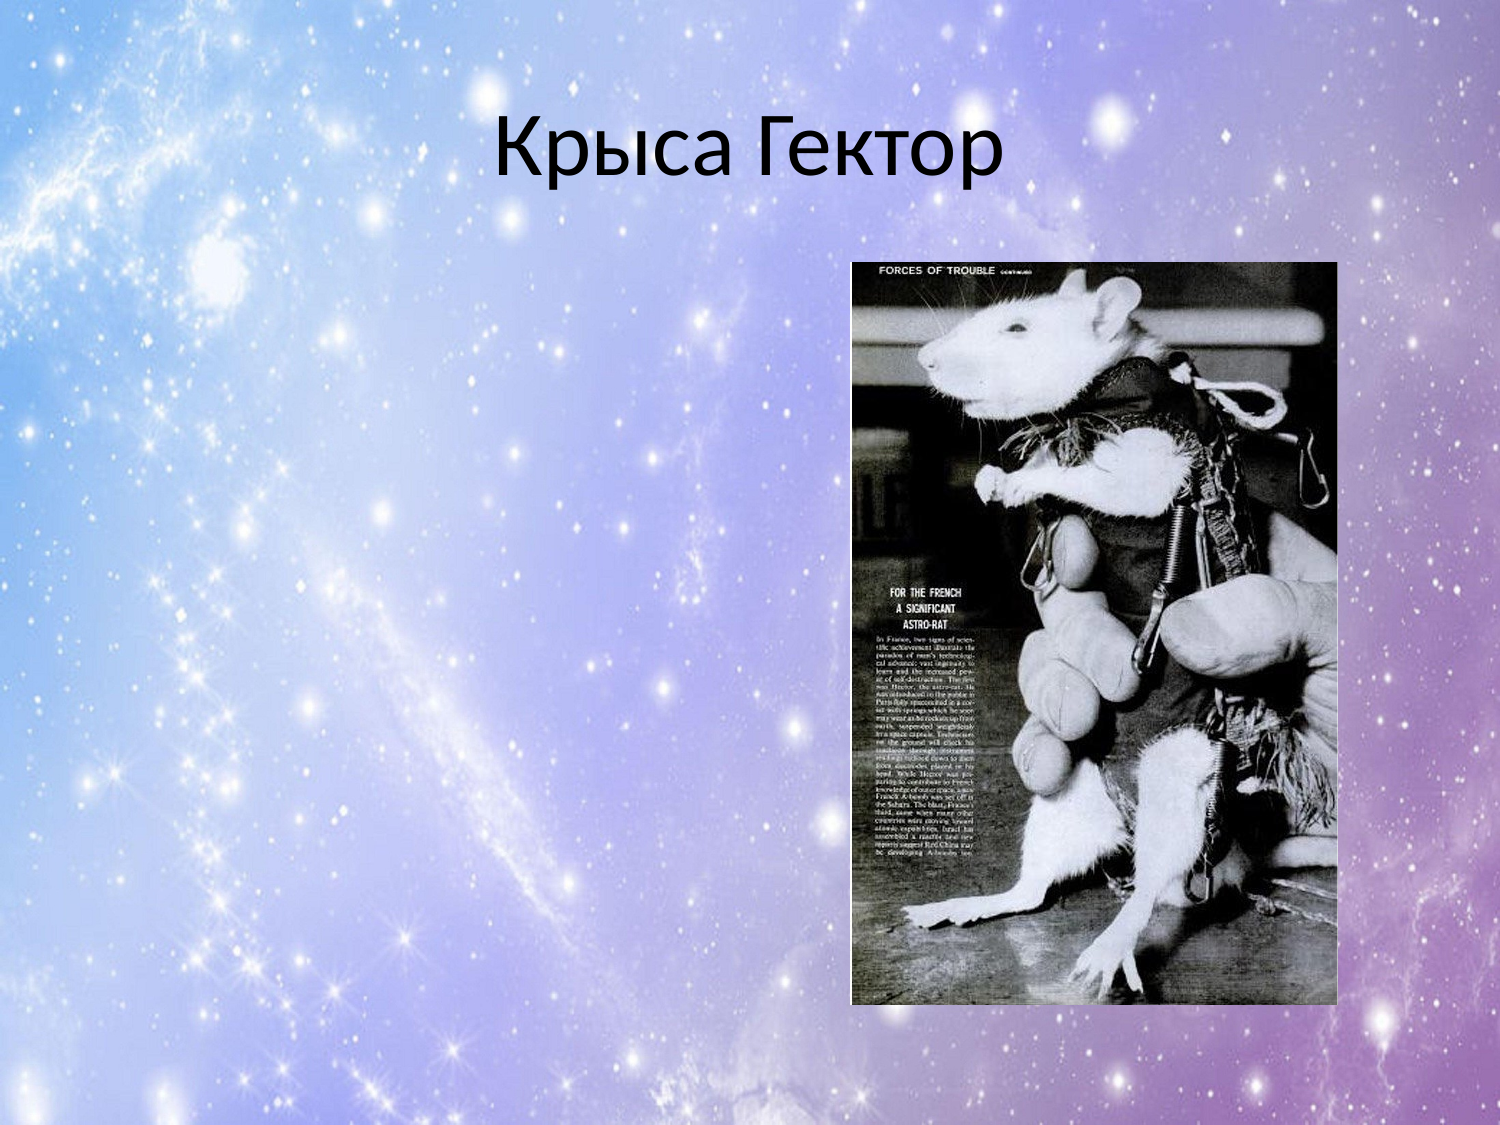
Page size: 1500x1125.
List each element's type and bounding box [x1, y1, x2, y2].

picture [0, 0, 1500, 1125]
list [849, 262, 1338, 1006]
